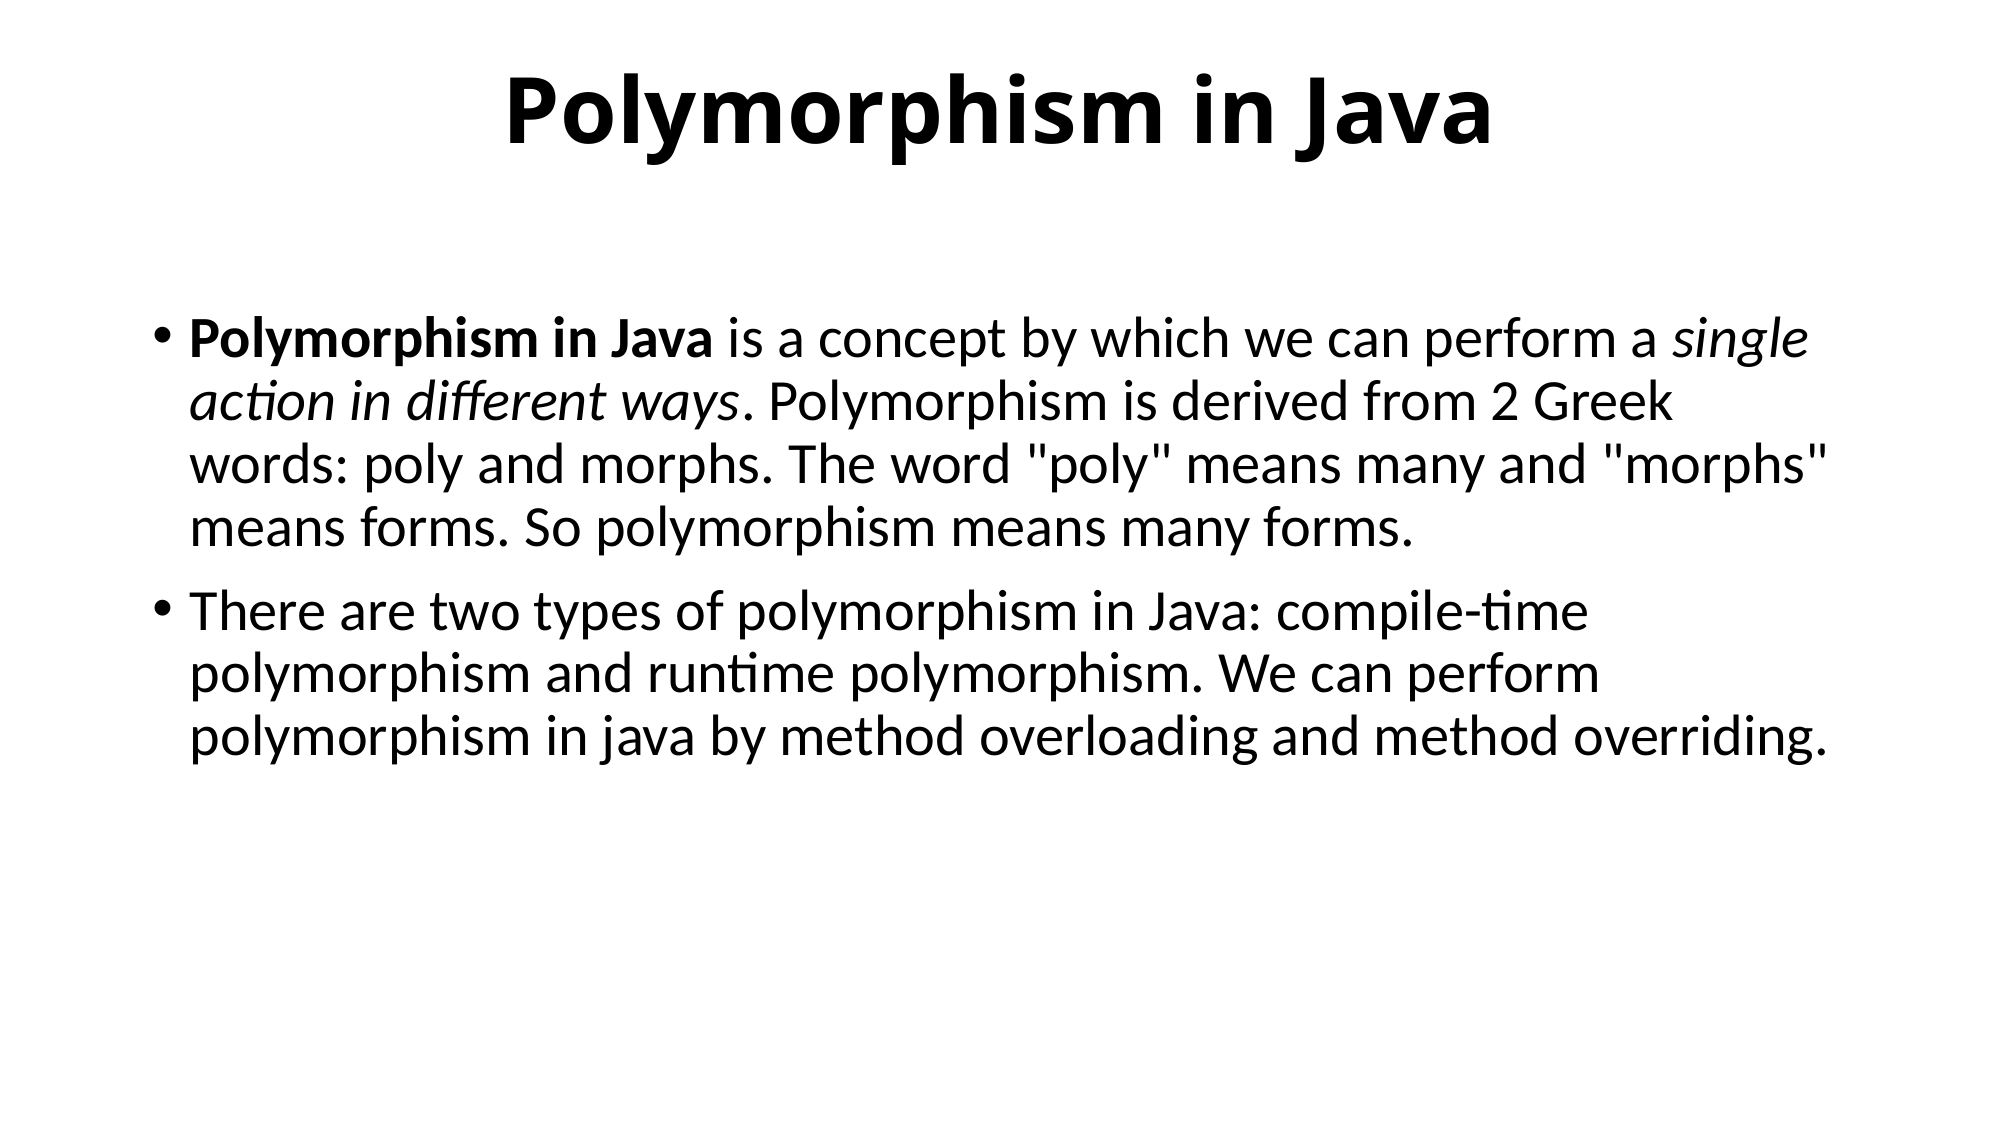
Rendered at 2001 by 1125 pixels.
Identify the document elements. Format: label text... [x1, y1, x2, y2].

list Polymorphism in Java is a concept by which we can perform a single action in different ways. Polymorphism is derived from 2 Greek words: poly and morphs. The word "poly" means many and "morphs" means forms. So polymorphism means many forms. There are two types of polymorphism in Java: compile-time polymorphism and runtime polymorphism. We can perform polymorphism in java by method overloading and method overriding. [137, 299, 1863, 1014]
title Polymorphism in Java [137, 59, 1863, 278]
